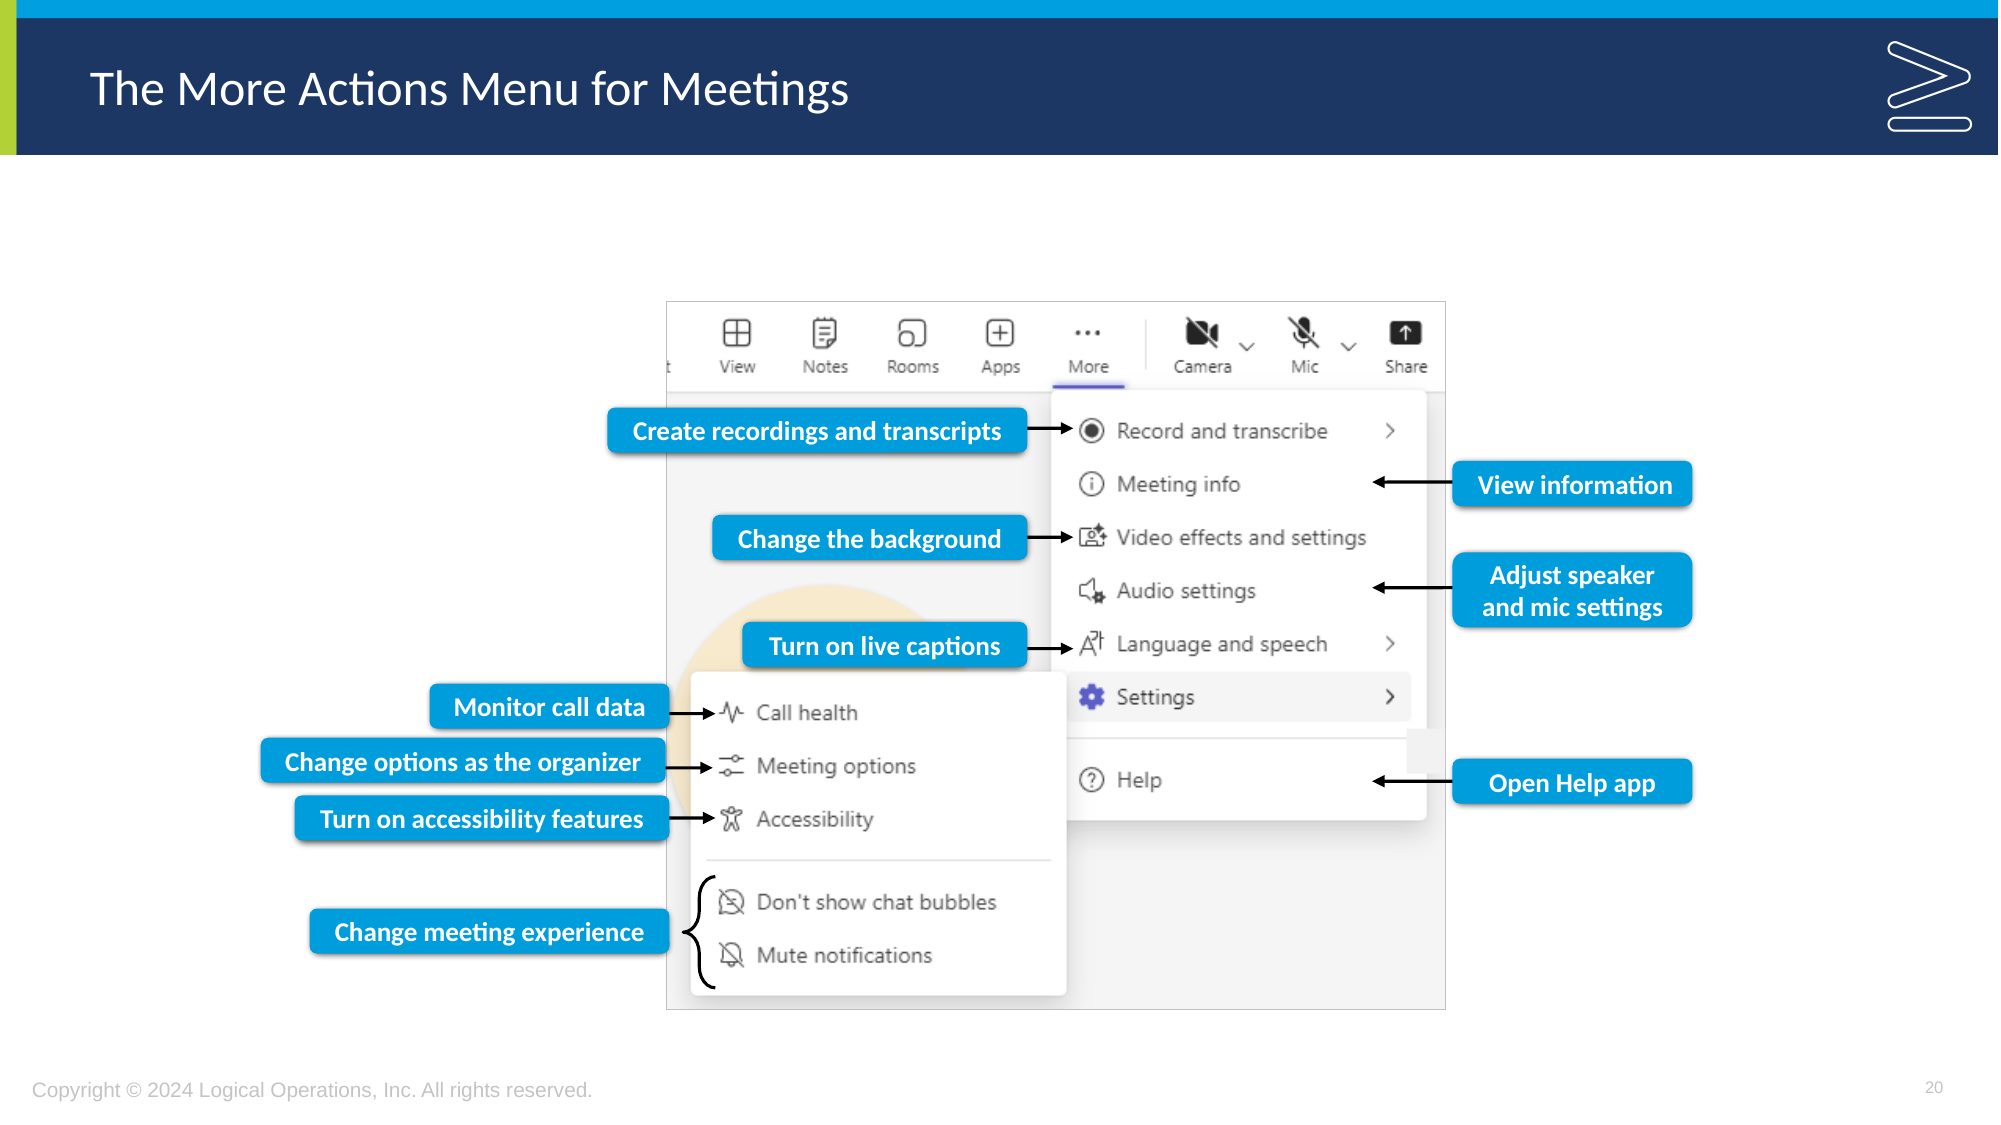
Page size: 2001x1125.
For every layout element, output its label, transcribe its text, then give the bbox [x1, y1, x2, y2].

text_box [260, 407, 1693, 989]
slide_number 20 [1491, 1057, 1959, 1118]
picture [666, 301, 1446, 407]
picture [666, 989, 1446, 1010]
picture [1850, 19, 1998, 155]
picture [0, 0, 74, 155]
title The More Actions Menu for Meetings [74, 16, 1850, 155]
